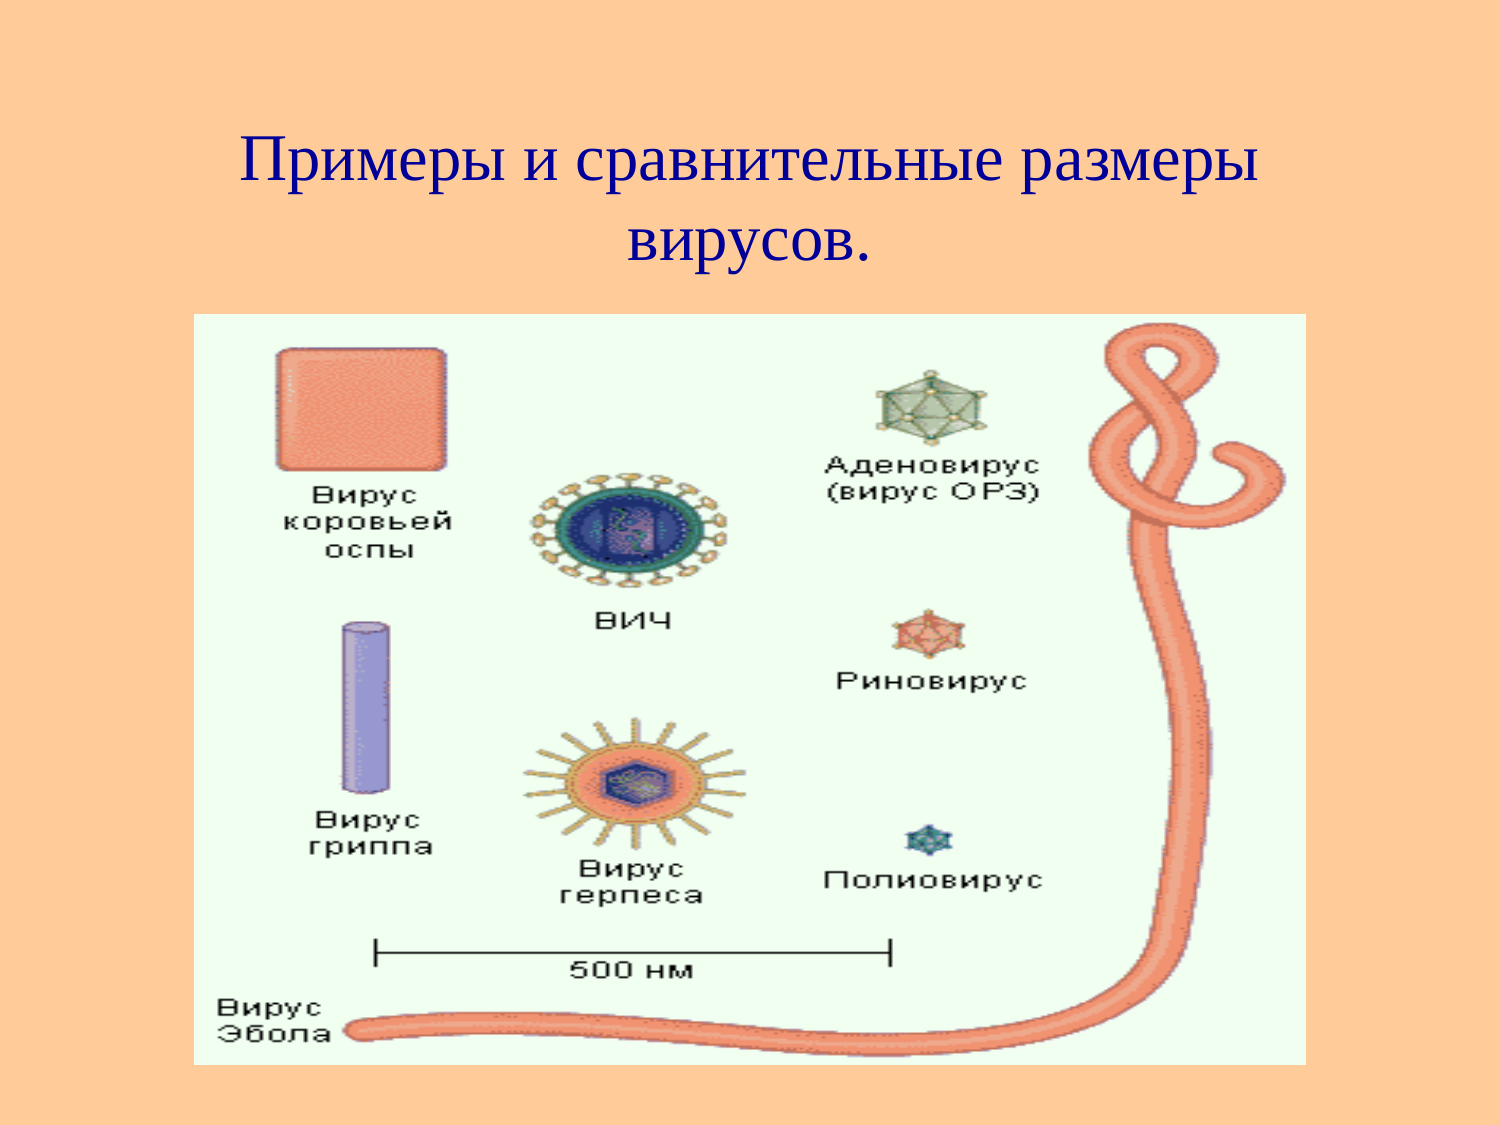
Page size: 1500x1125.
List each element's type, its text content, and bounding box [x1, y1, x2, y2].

picture [194, 314, 1306, 1065]
title Примеры и сравнительные размеры вирусов. [112, 99, 1388, 288]
